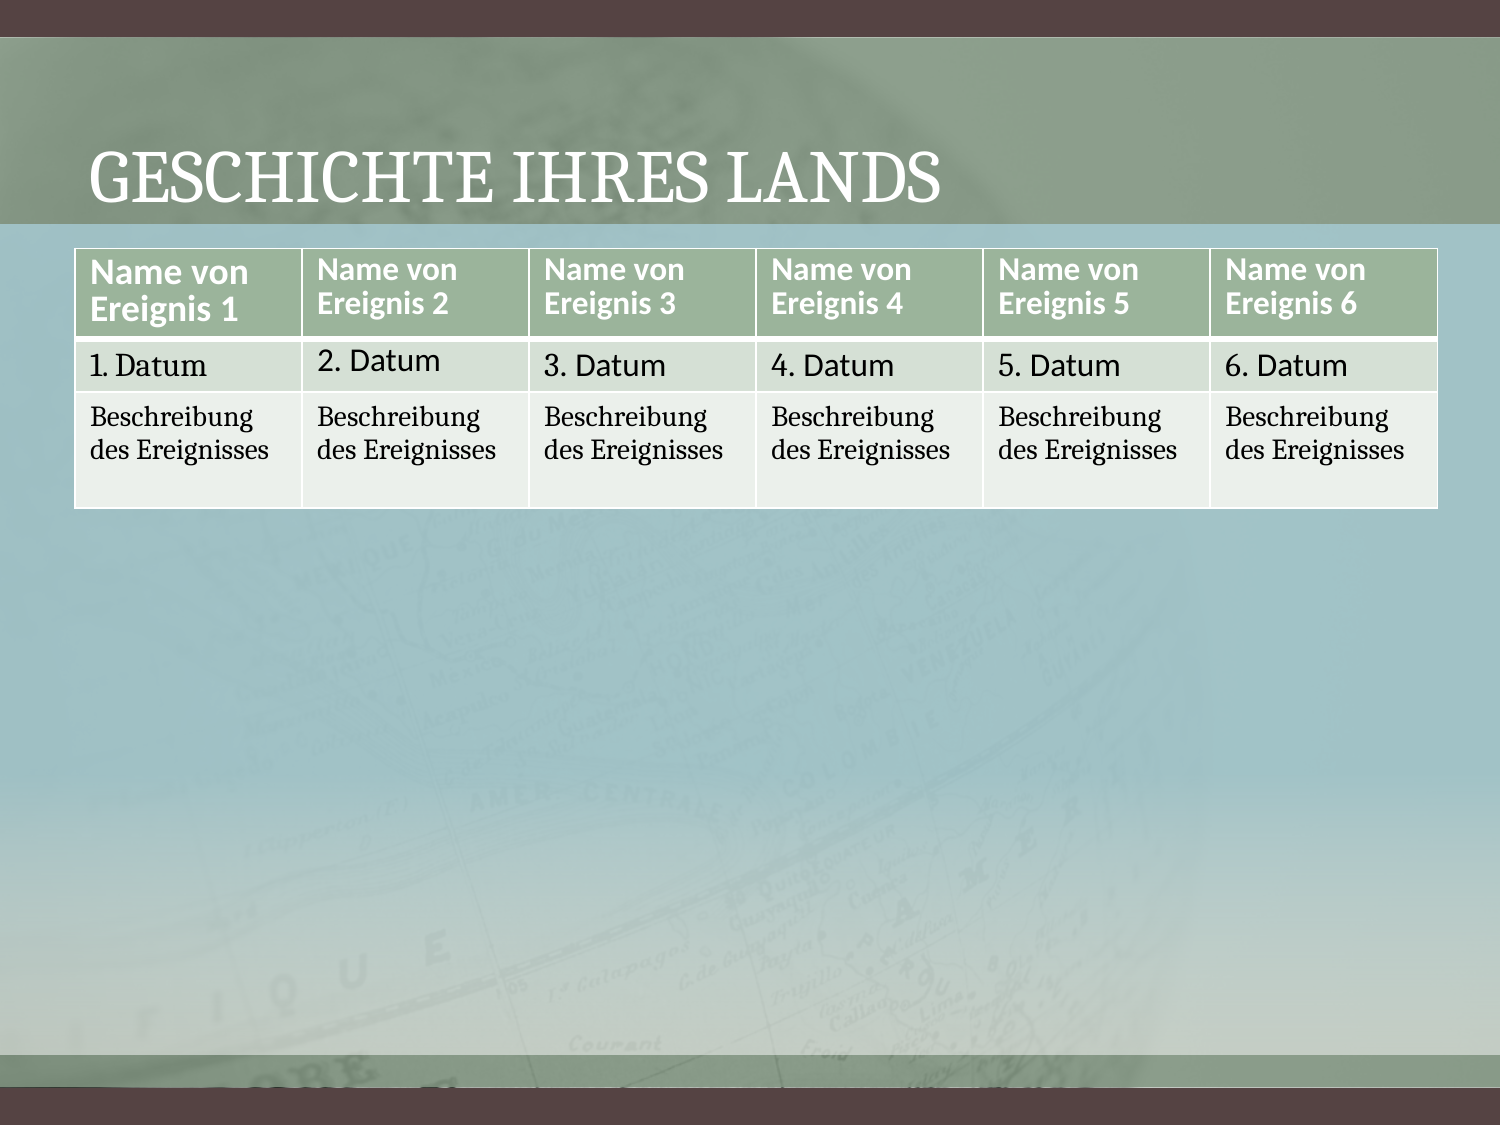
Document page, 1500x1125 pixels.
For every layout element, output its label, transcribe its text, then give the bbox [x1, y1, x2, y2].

table_cell 3. Datum [530, 342, 755, 391]
table_cell 2. Datum [303, 342, 528, 391]
table_cell Beschreibung des Ereignisses [76, 393, 301, 507]
table_cell Beschreibung des Ereignisses [530, 393, 755, 507]
table_header Name von Ereignis 3 [530, 249, 755, 336]
table_header Name von Ereignis 4 [757, 249, 982, 336]
table_header Name von Ereignis 1 [76, 249, 301, 336]
title Geschichte Ihres Lands [75, 37, 1425, 225]
table_header Name von Ereignis 2 [303, 249, 528, 336]
table_header Name von Ereignis 6 [1211, 249, 1437, 336]
table_cell Beschreibung des Ereignisses [984, 393, 1209, 507]
table_cell 5. Datum [984, 342, 1209, 391]
table_header Name von Ereignis 5 [984, 249, 1209, 336]
table_cell 1. Datum [76, 342, 301, 391]
table_cell Beschreibung des Ereignisses [757, 393, 982, 507]
table_cell Beschreibung des Ereignisses [1211, 393, 1437, 507]
table_cell 6. Datum [1211, 342, 1437, 391]
table_cell Beschreibung des Ereignisses [303, 393, 528, 507]
table_cell 4. Datum [757, 342, 982, 391]
